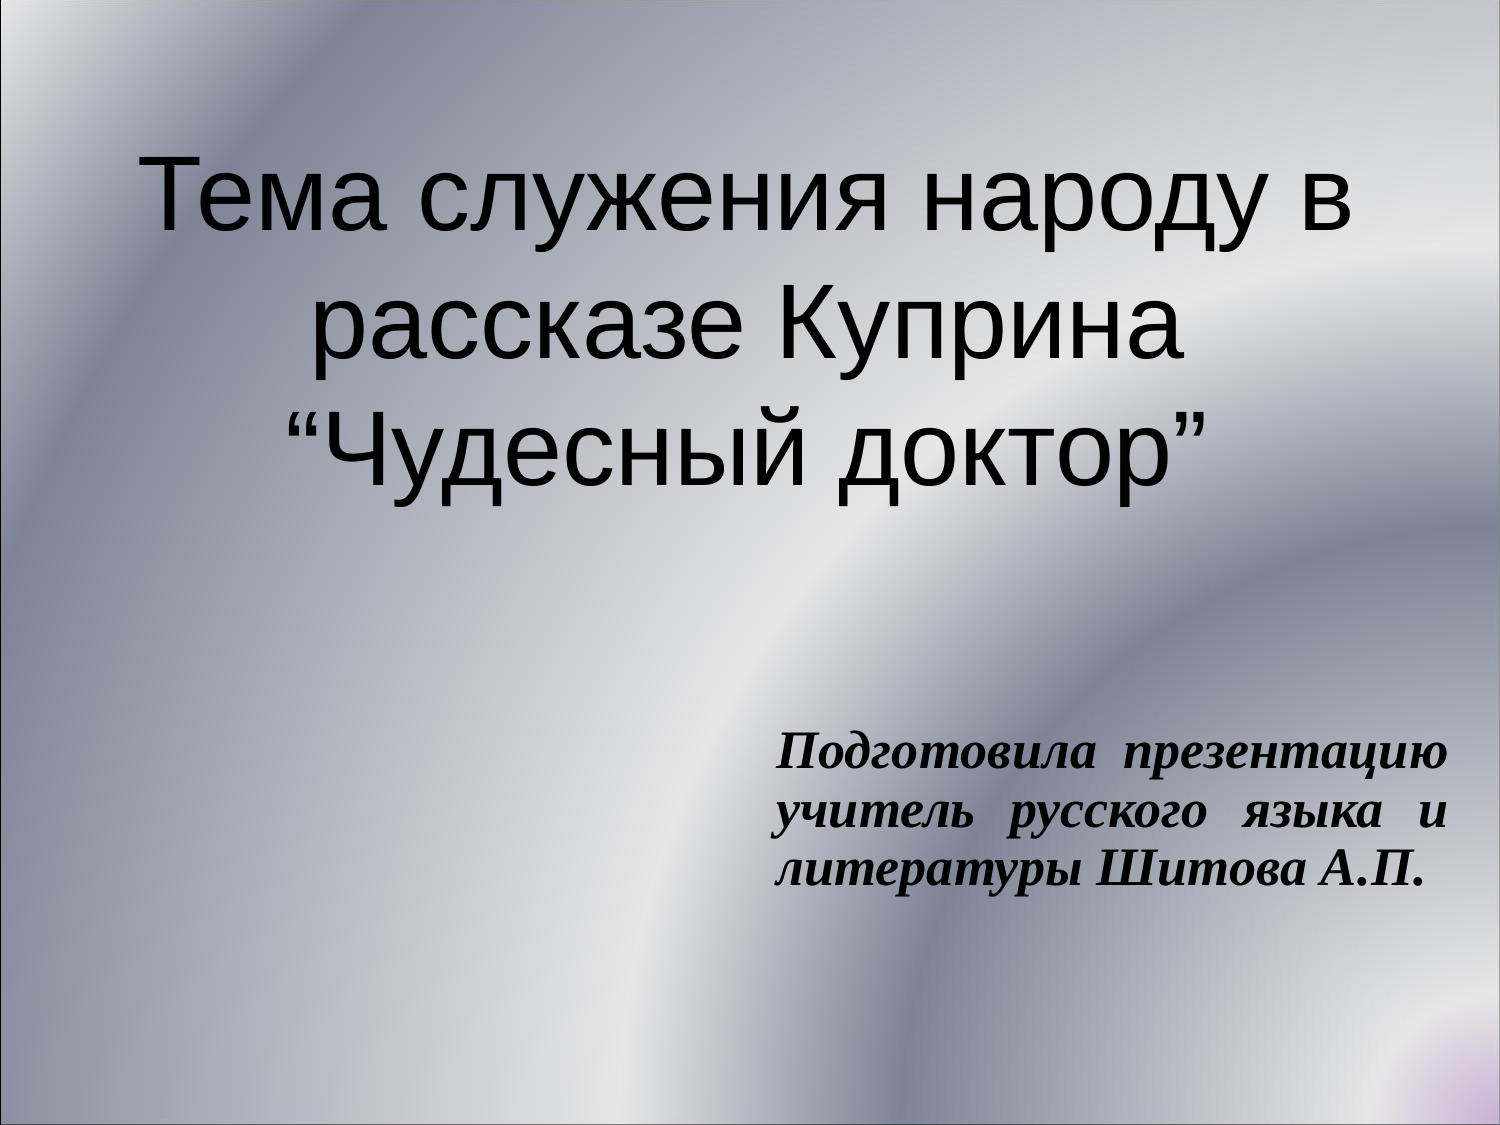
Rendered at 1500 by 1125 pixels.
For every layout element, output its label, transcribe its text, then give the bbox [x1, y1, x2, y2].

picture [0, 0, 1500, 1125]
text_box Подготовила презентацию учитель русского языка и литературы Шитова А.П. [761, 714, 1465, 1003]
title Тема служения народу в рассказе Куприна “Чудесный доктор” [74, 44, 1450, 587]
